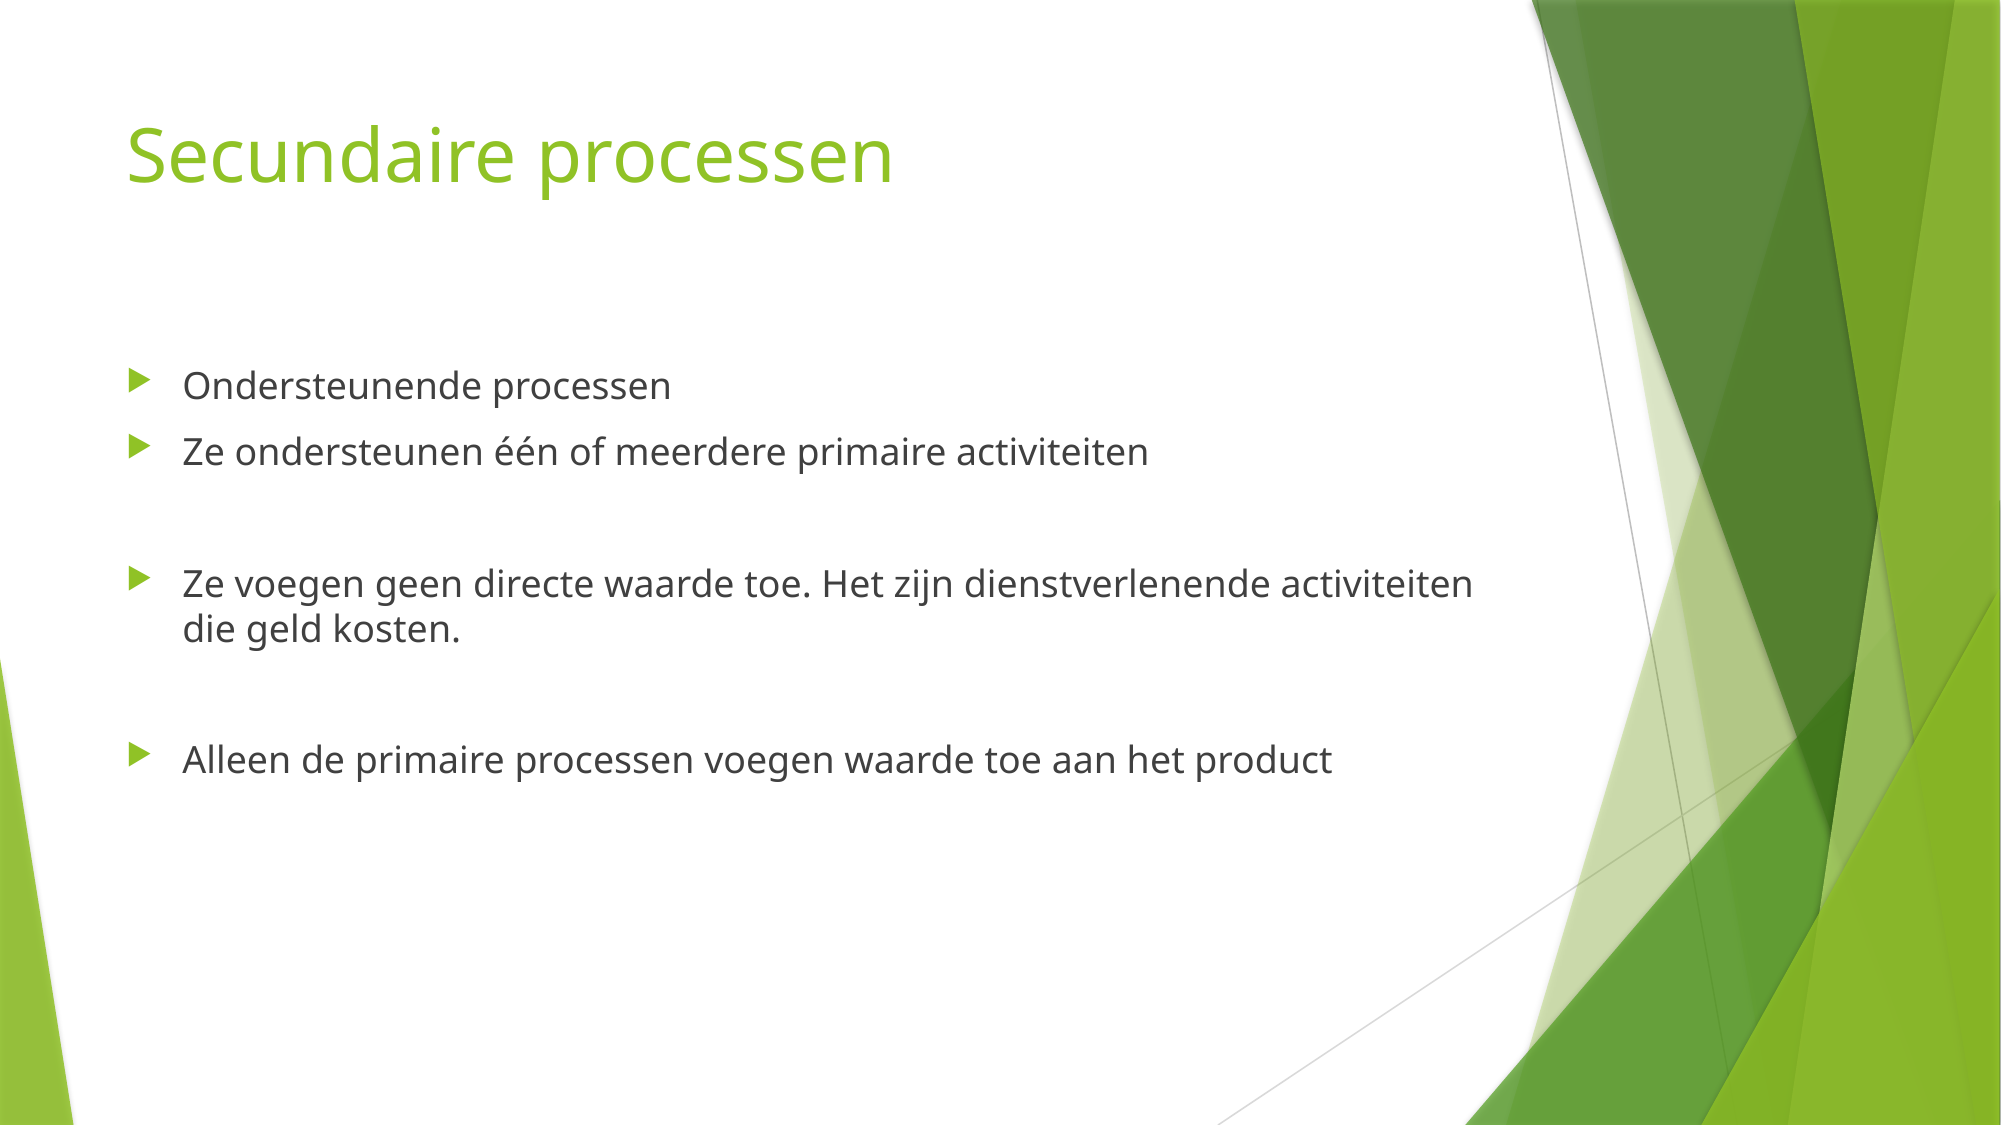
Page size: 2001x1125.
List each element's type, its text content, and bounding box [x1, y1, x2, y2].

list Ondersteunende processen Ze ondersteunen één of meerdere primaire activiteiten Ze voegen geen directe waarde toe. Het zijn dienstverlenende activiteiten die geld kosten. Alleen de primaire processen voegen waarde toe aan het product [111, 354, 1522, 992]
title Secundaire processen [111, 99, 1522, 317]
